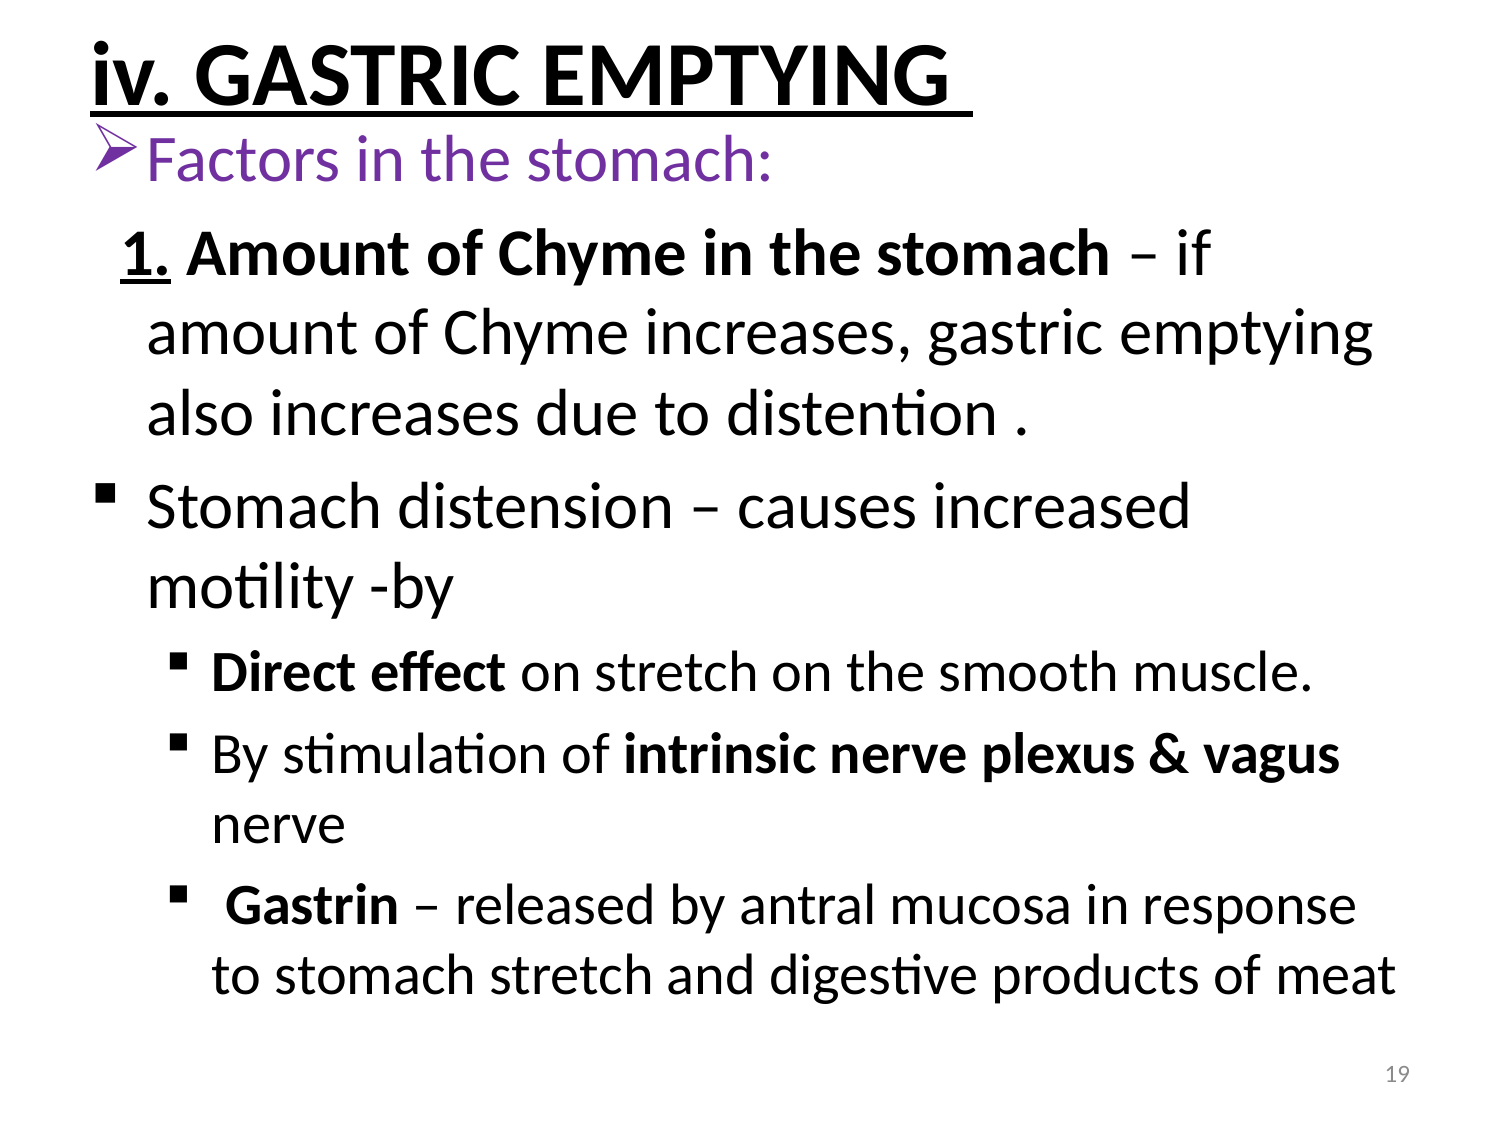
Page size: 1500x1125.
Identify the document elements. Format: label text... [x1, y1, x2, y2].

title iv. GASTRIC EMPTYING [75, 0, 1425, 107]
slide_number 19 [1074, 1042, 1425, 1103]
list Factors in the stomach: 1. Amount of Chyme in the stomach – if amount of Chyme increases, gastric emptying also increases due to distention . Stomach distension – causes increased motility -by Direct effect on stretch on the smooth muscle. By stimulation of intrinsic nerve plexus & vagus nerve Gastrin – released by antral mucosa in response to stomach stretch and digestive products of meat [75, 107, 1425, 850]
